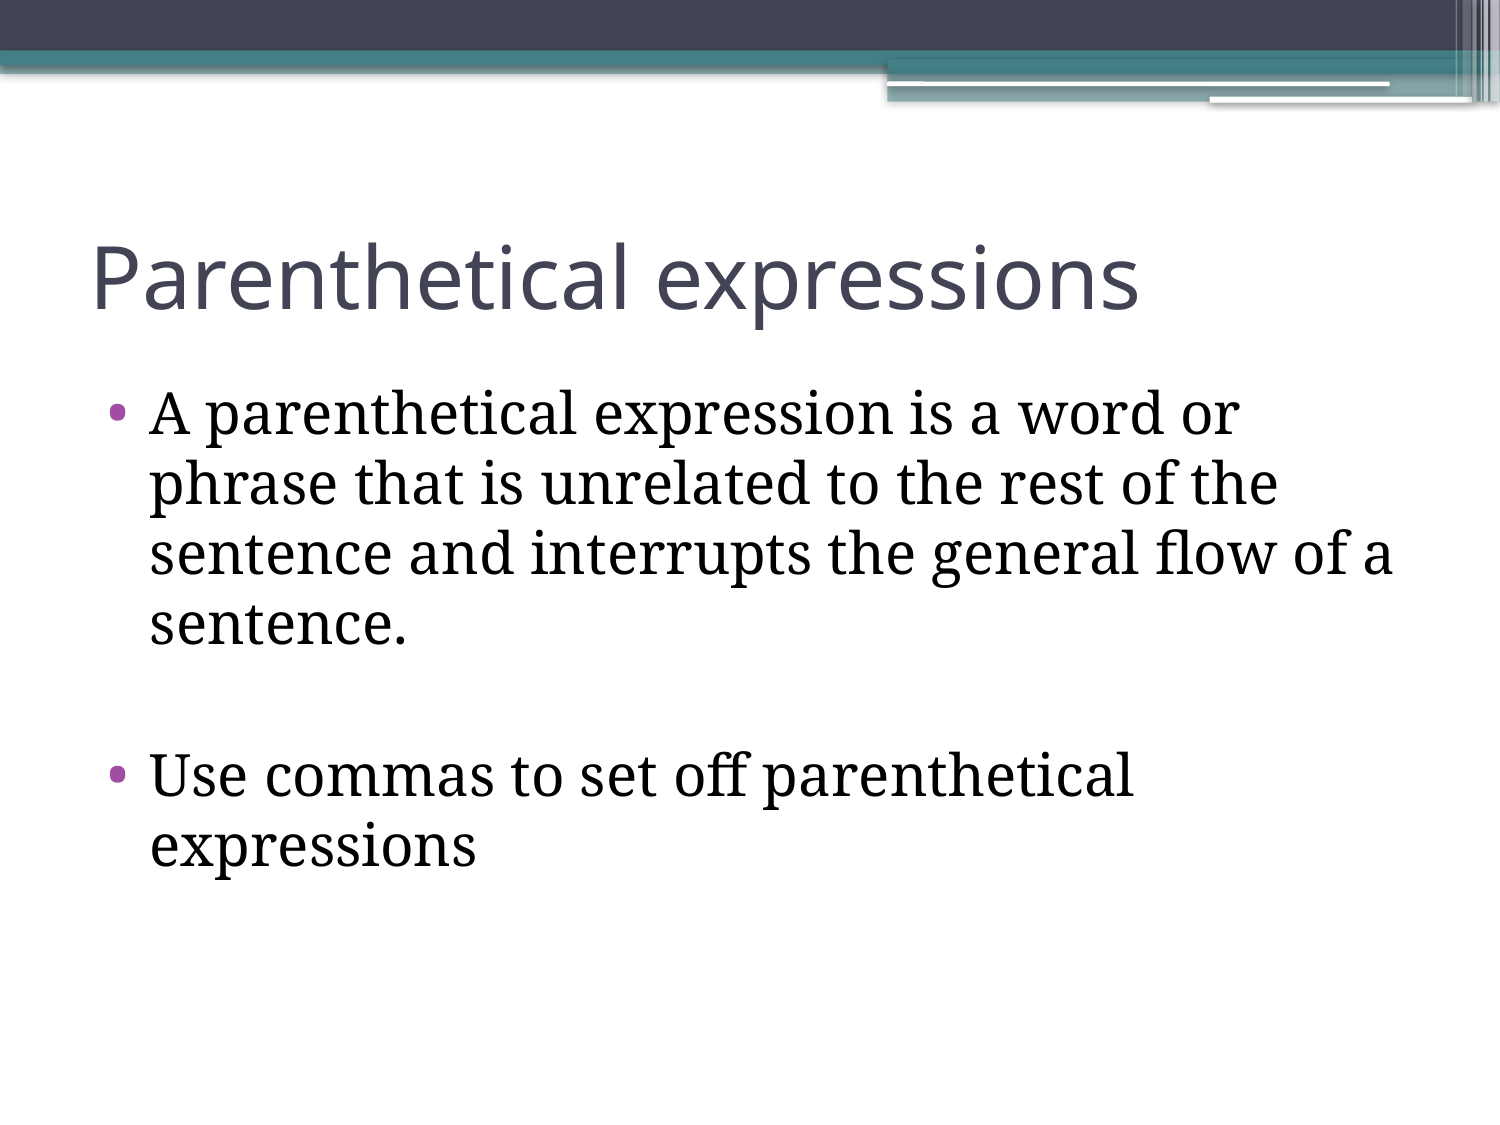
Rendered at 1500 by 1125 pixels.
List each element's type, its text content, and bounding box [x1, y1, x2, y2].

title Parenthetical expressions [75, 187, 1425, 363]
list A parenthetical expression is a word or phrase that is unrelated to the rest of the sentence and interrupts the general flow of a sentence. Use commas to set off parenthetical expressions [75, 368, 1425, 1079]
